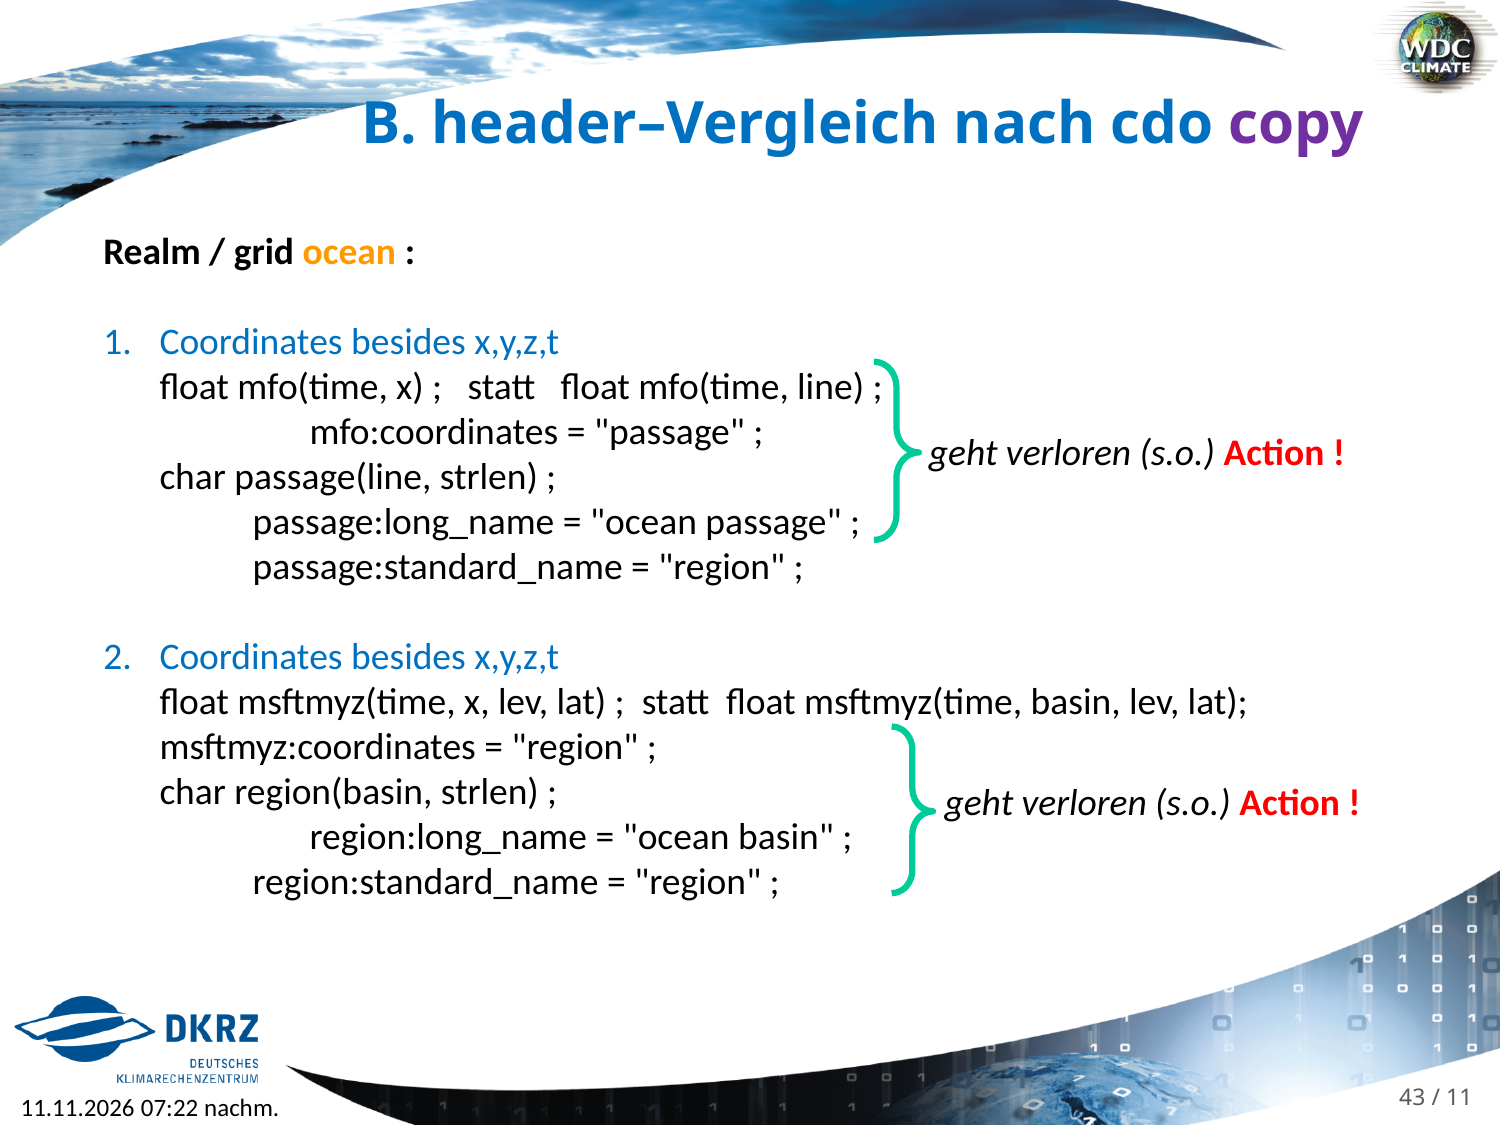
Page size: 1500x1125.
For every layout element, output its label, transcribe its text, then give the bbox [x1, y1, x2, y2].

text_box Realm / grid ocean : Coordinates besides x,y,z,t float mfo(time, x) ; statt float mfo(time, line) ; mfo:coordinates = "passage" ; char passage(line, strlen) ; passage:long_name = "ocean passage" ; passage:standard_name = "region" ; Coordinates besides x,y,z,t float msftmyz(time, x, lev, lat) ; statt float msftmyz(time, basin, lev, lat); msftmyz:coordinates = "region" ; char region(basin, strlen) ; region:long_name = "ocean basin" ; region:standard_name = "region" ; [88, 219, 1453, 910]
picture [14, 996, 258, 1083]
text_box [891, 726, 1376, 894]
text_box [507, 851, 659, 1003]
picture [0, 0, 1288, 246]
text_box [873, 361, 1377, 541]
text_box B. header–Vergleich nach cdo copy [118, 78, 1394, 163]
picture [285, 867, 1500, 1125]
picture [1371, 0, 1500, 94]
